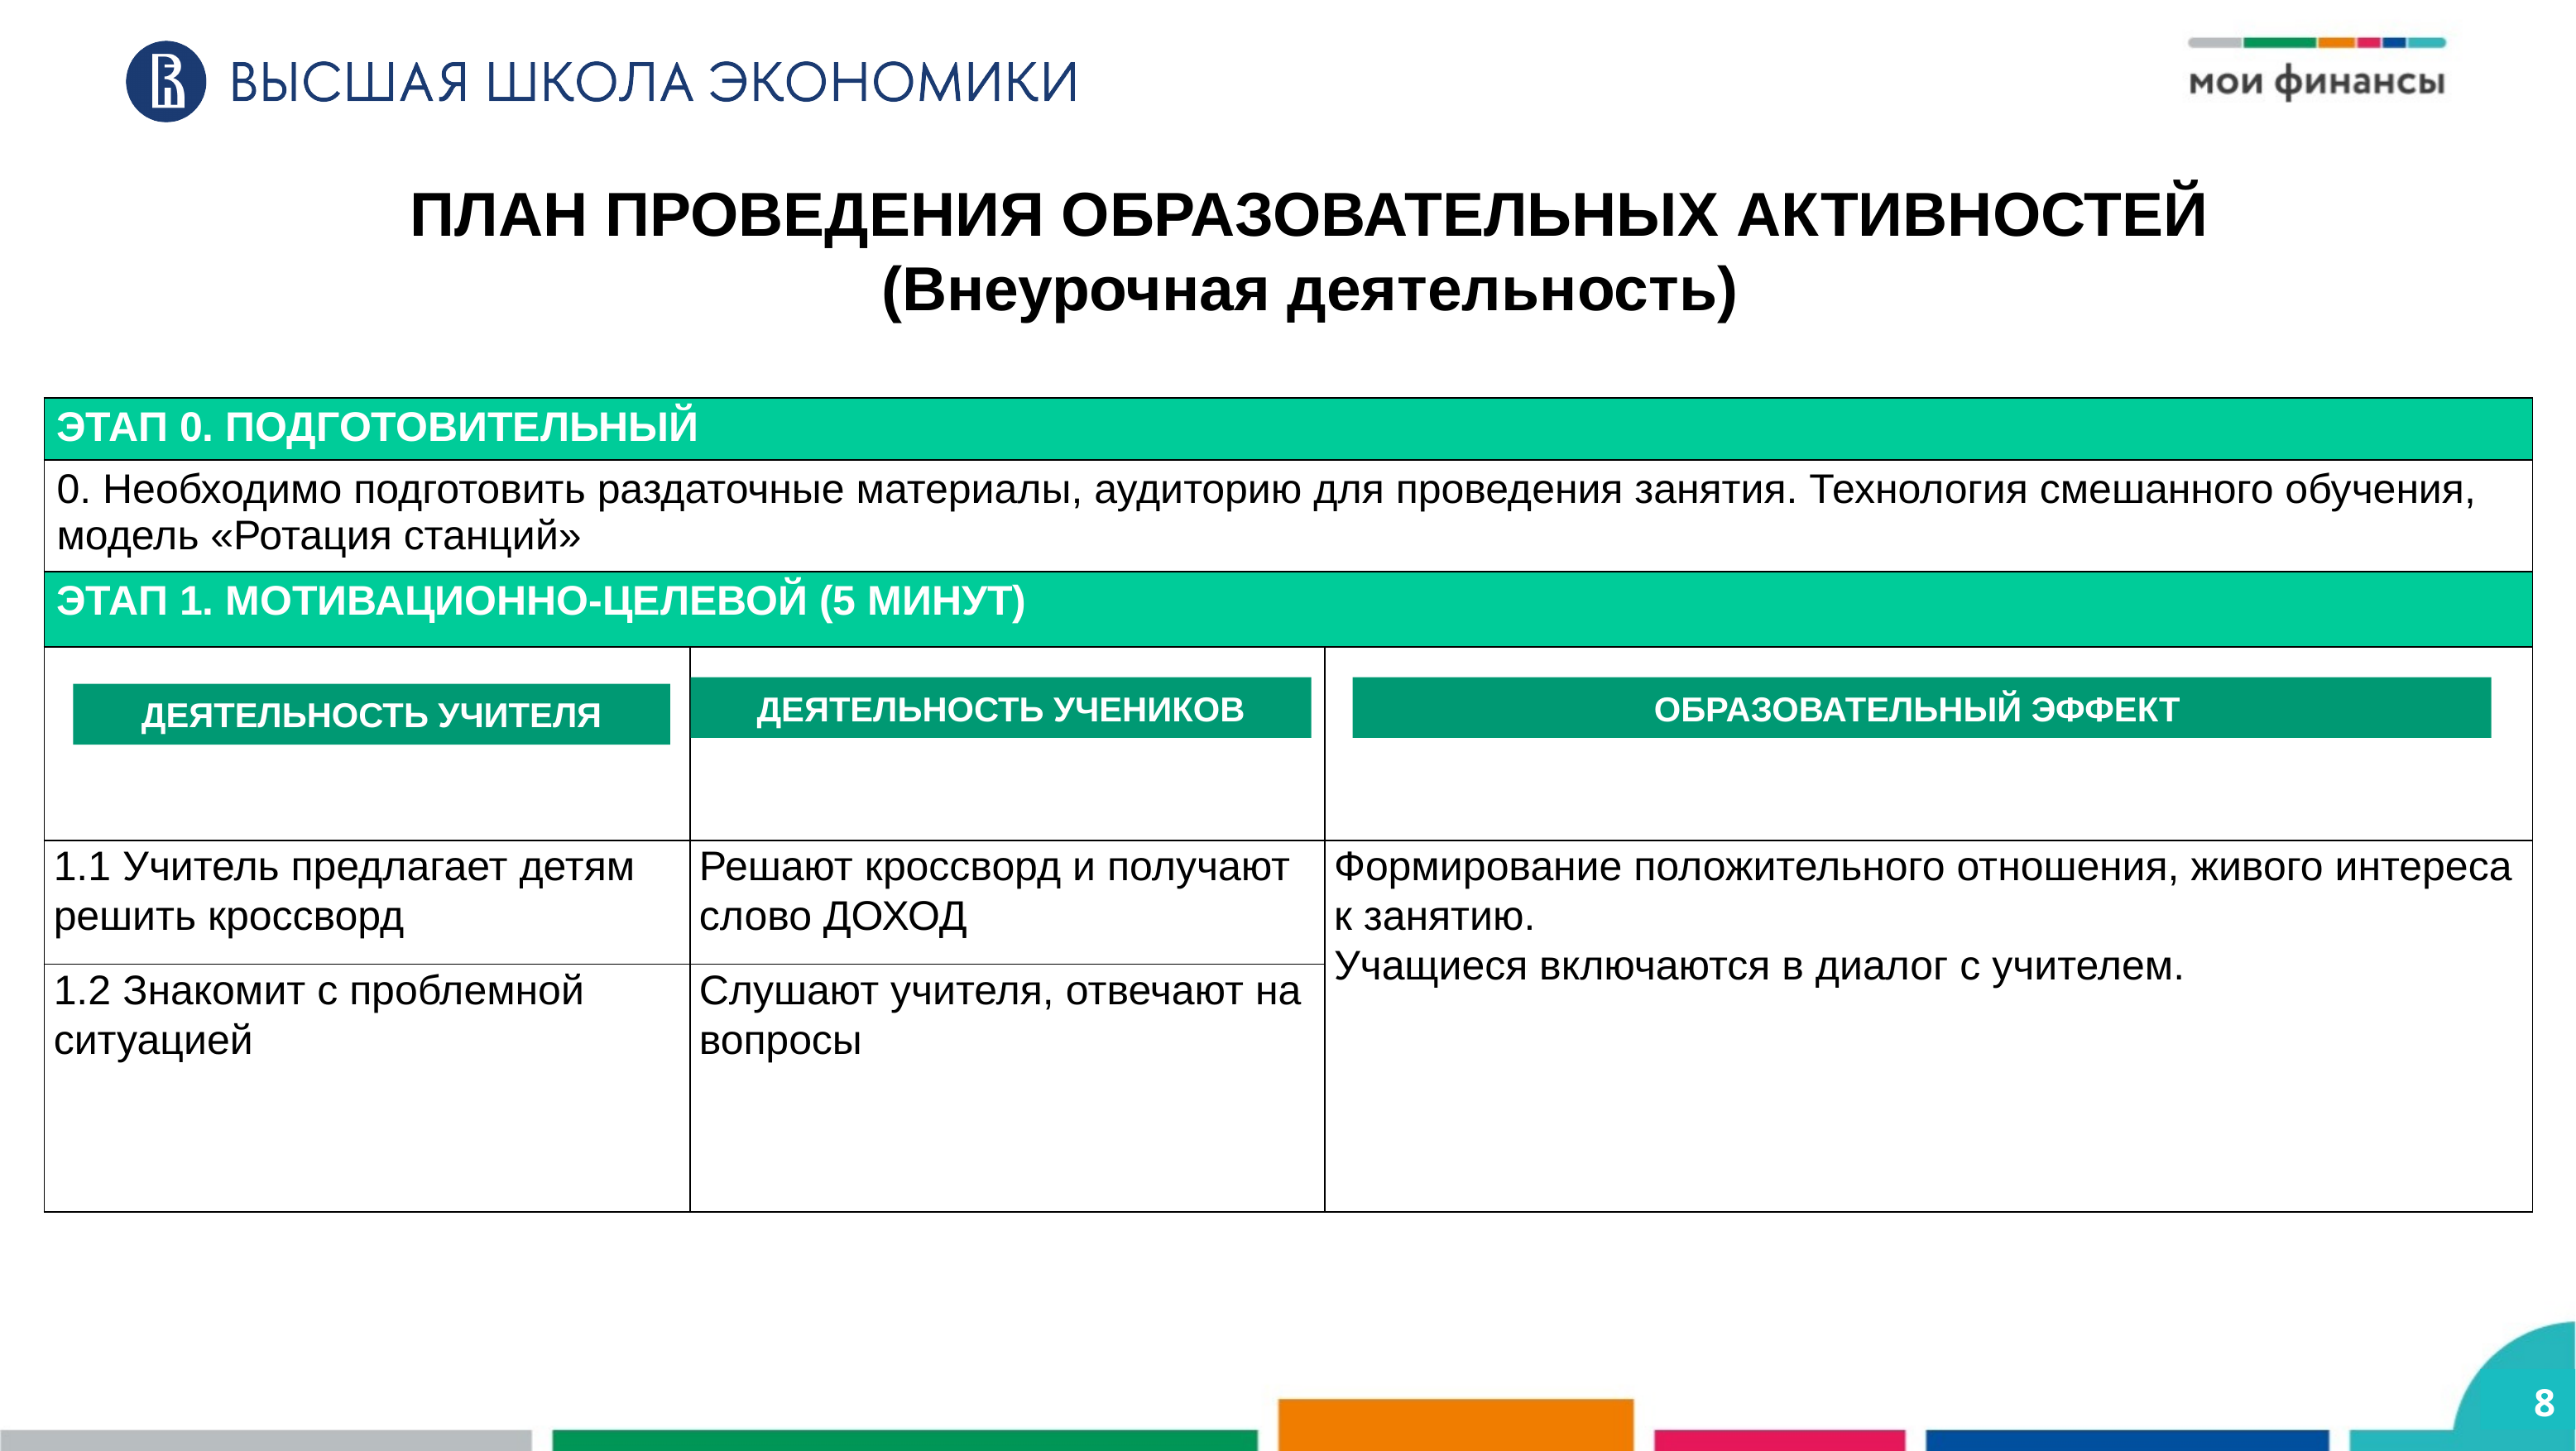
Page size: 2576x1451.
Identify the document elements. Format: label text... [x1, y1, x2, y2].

text_box 8 [2480, 1368, 2576, 1430]
table_cell [45, 648, 689, 840]
text_box Образовательный эффект [1352, 677, 2492, 738]
table_cell Этап 1. Мотивационно-целевой (5 минут) [45, 572, 2532, 646]
picture [0, 0, 2576, 1451]
text_box Деятельность учеников [690, 677, 1312, 738]
text_box Деятельность учителя [73, 683, 670, 745]
table_cell [1326, 648, 2532, 840]
table_cell Решают кроссворд и получают слово ДОХОД [691, 841, 1324, 964]
table_cell Формирование положительного отношения, живого интереса к занятию. Учащиеся включаются в диалог с учителем. [1326, 841, 2532, 1211]
table_cell 0. Необходимо подготовить раздаточные материалы, аудиторию для проведения занятия. Технология смешанного обучения, модель «Ротация станций» [45, 461, 2532, 571]
table_cell 1.2 Знакомит с проблемной ситуацией [45, 965, 689, 1211]
table_header Этап 0. Подготовительный [45, 399, 2532, 459]
table_cell Слушают учителя, отвечают на вопросы [691, 965, 1324, 1211]
table_cell [691, 648, 1324, 840]
table_cell 1.1 Учитель предлагает детям решить кроссворд [45, 841, 689, 964]
text_box ПЛАН ПРОВЕДЕНИЯ ОБРАЗОВАТЕЛЬНЫХ АКТИВНОСТЕЙ (Внеурочная деятельность) [44, 164, 2576, 333]
